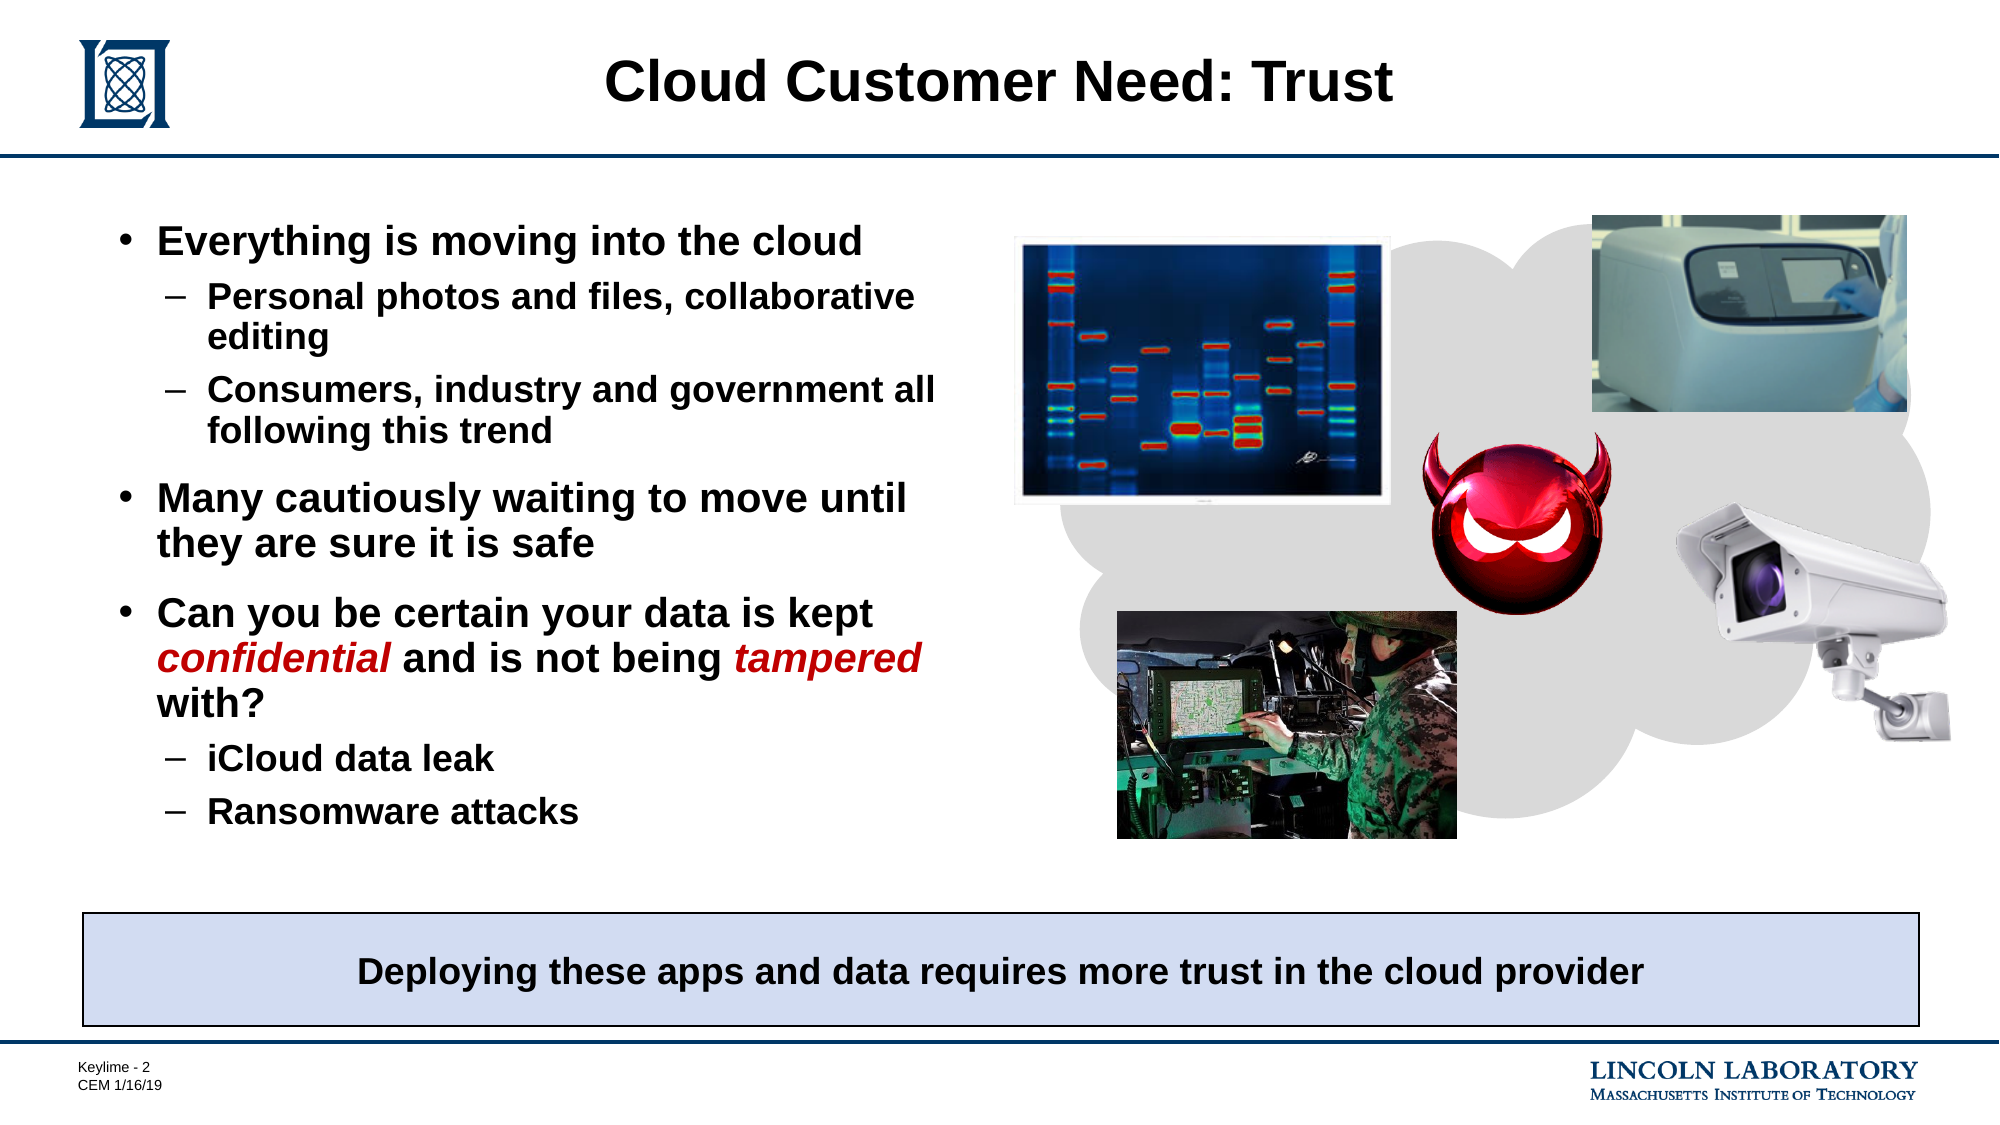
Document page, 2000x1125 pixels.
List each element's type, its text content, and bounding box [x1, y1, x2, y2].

title Cloud Customer Need: Trust [205, 16, 1794, 151]
text_box Deploying these apps and data requires more trust in the cloud provider [83, 912, 1920, 1026]
text_box [1060, 224, 1931, 819]
picture [1588, 1061, 1918, 1100]
picture [1592, 215, 1907, 412]
picture [79, 40, 170, 128]
picture [1117, 431, 1613, 839]
picture [1014, 236, 1391, 506]
picture [1673, 502, 1952, 746]
list Everything is moving into the cloud Personal photos and files, collaborative editing Consumers, industry and government all following this trend Many cautiously waiting to move until they are sure it is safe Can you be certain your data is kept confidential and is not being tampered with? iCloud data leak Ransomware attacks [103, 212, 977, 902]
